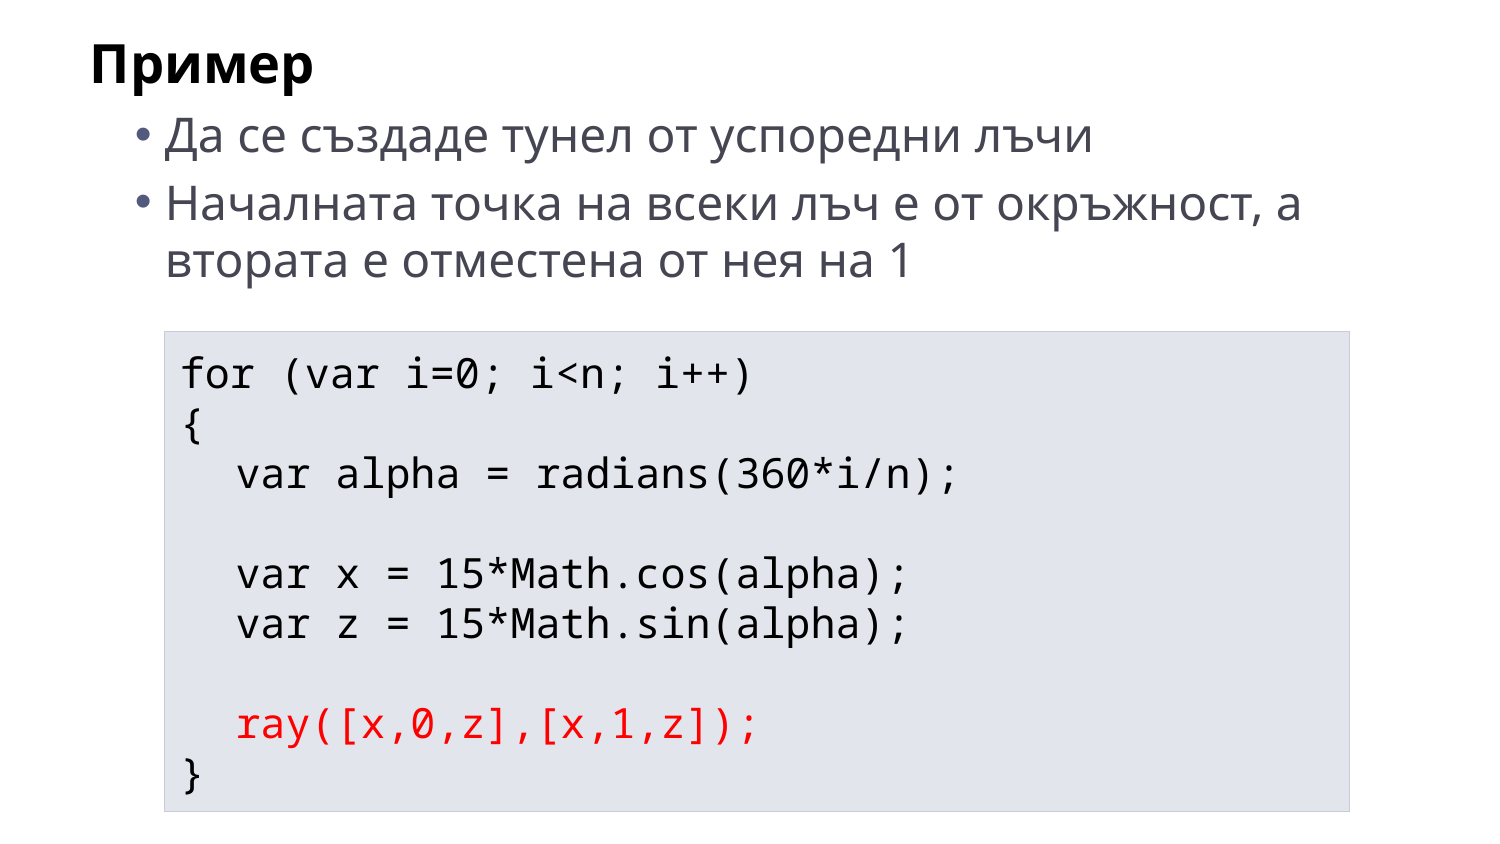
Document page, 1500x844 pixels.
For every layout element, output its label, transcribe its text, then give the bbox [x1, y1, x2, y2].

list Пример Да се създаде тунел от успоредни лъчи Началната точка на всеки лъч е от окръжност, а втората е отместена от нея на 1 [75, 21, 1475, 835]
text_box for (var i=0; i<n; i++) { var alpha = radians(360*i/n); var x = 15*Math.cos(alpha); var z = 15*Math.sin(alpha); ray([x,0,z],[x,1,z]); } [164, 331, 1350, 812]
